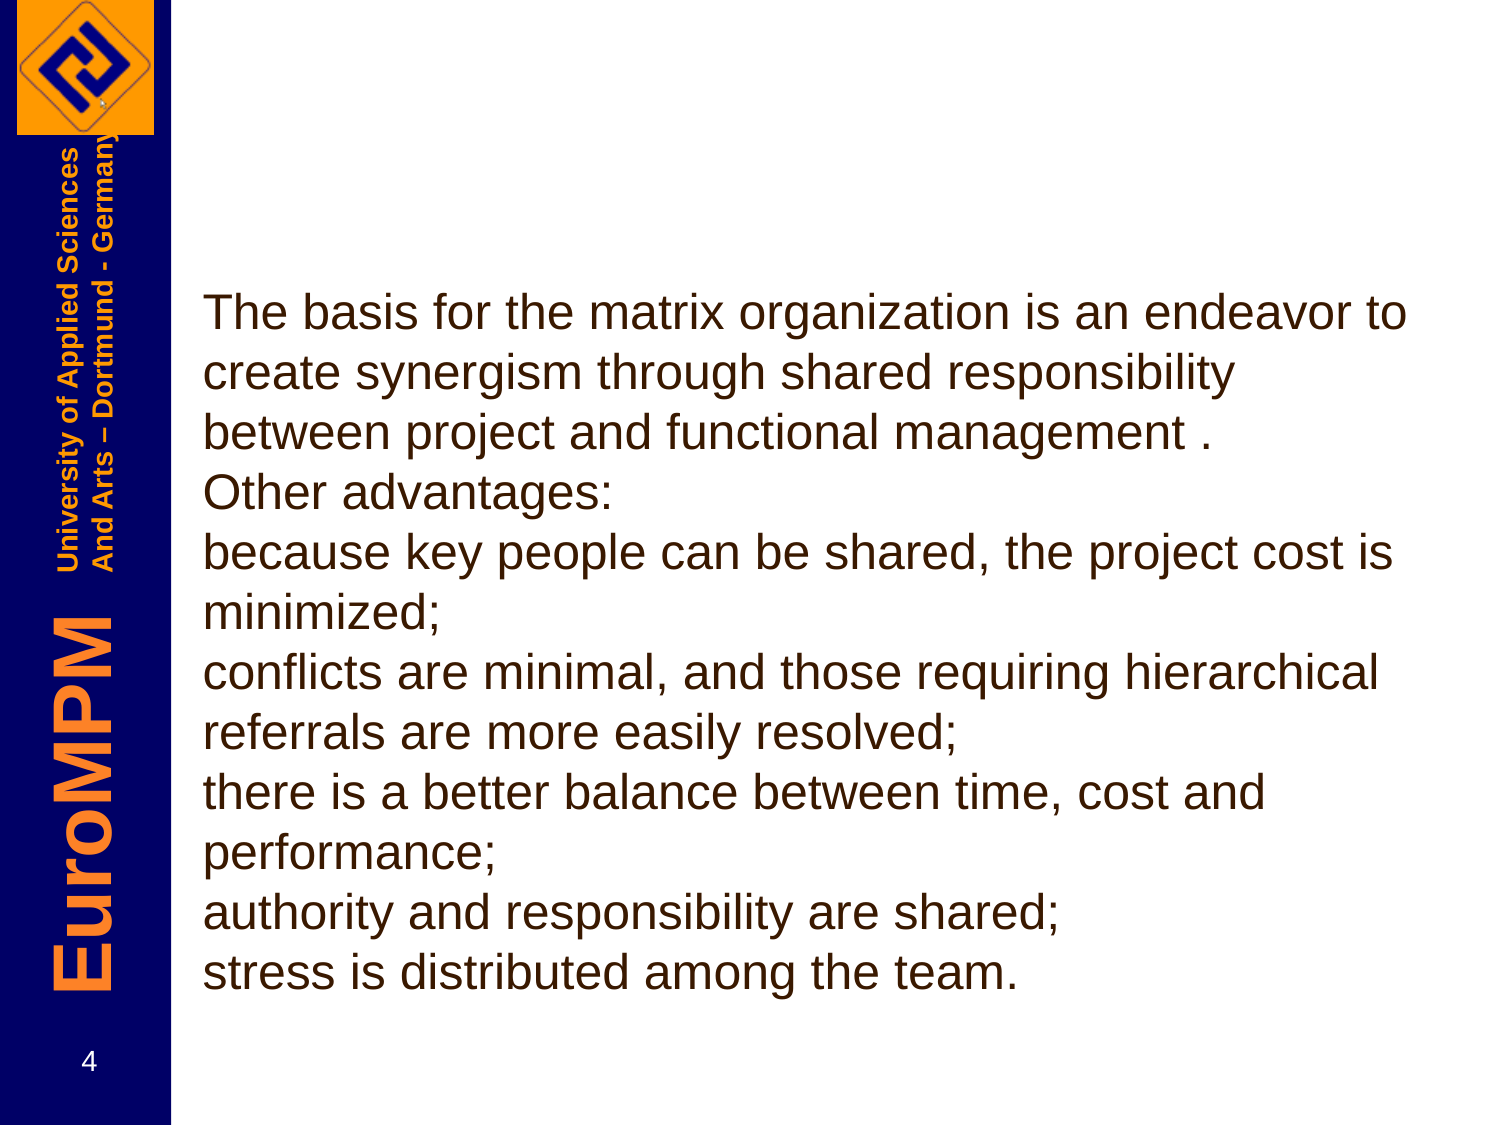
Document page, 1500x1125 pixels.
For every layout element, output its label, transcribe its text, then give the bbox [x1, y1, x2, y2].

picture [17, 0, 154, 135]
title The basis for the matrix organization is an endeavor to create synergism through shared responsibility between project and functional management . Other advantages: because key people can be shared, the project cost is minimized; conflicts are minimal, and those requiring hierarchical referrals are more easily resolved; there is a better balance between time, cost and performance; authority and responsibility are shared; stress is distributed among the team. [187, 714, 1428, 925]
slide_number 4 [17, 1034, 162, 1114]
